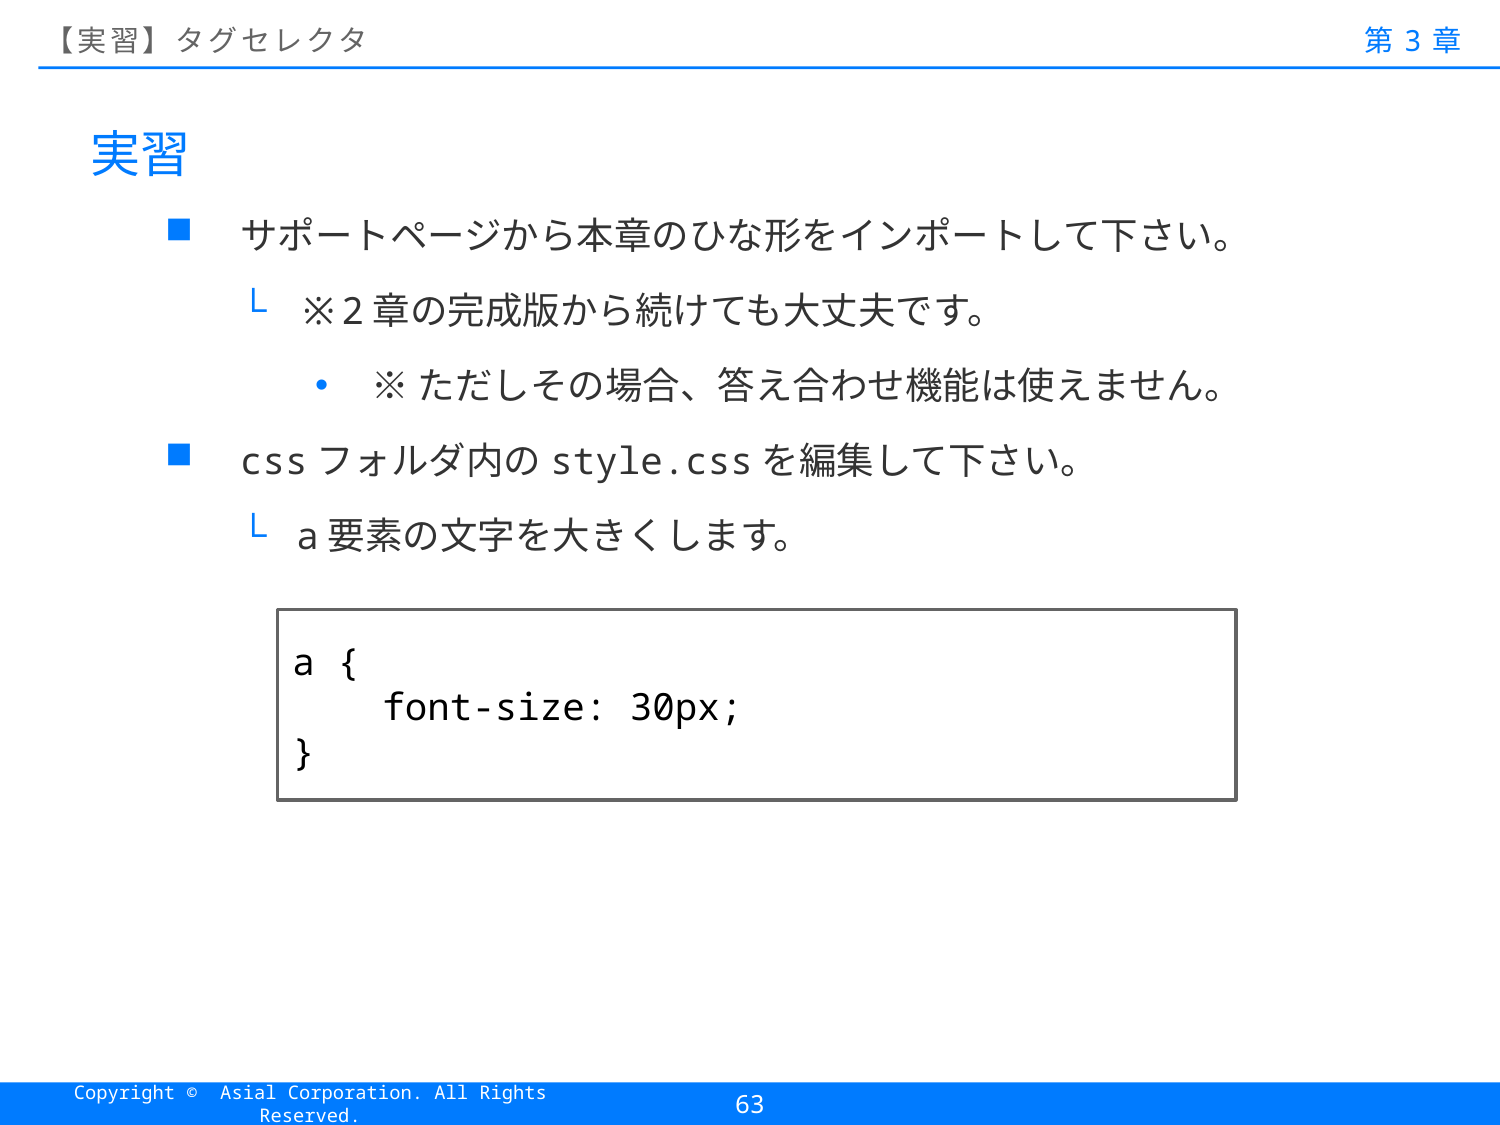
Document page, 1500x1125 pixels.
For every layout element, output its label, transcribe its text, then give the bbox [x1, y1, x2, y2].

list 実習 サポートページから本章のひな形をインポートして下さい。 ※2章の完成版から続けても大丈夫です。 ※ただしその場合、答え合わせ機能は使えません。 cssフォルダ内のstyle.cssを編集して下さい。 a要素の文字を大きくします。 [75, 84, 1425, 988]
list 第3章 [702, 7, 1477, 72]
text_box a { font-size: 30px; } [275, 608, 1238, 802]
title 【実習】タグセレクタ [29, 7, 702, 72]
slide_number 63 [581, 1075, 919, 1125]
